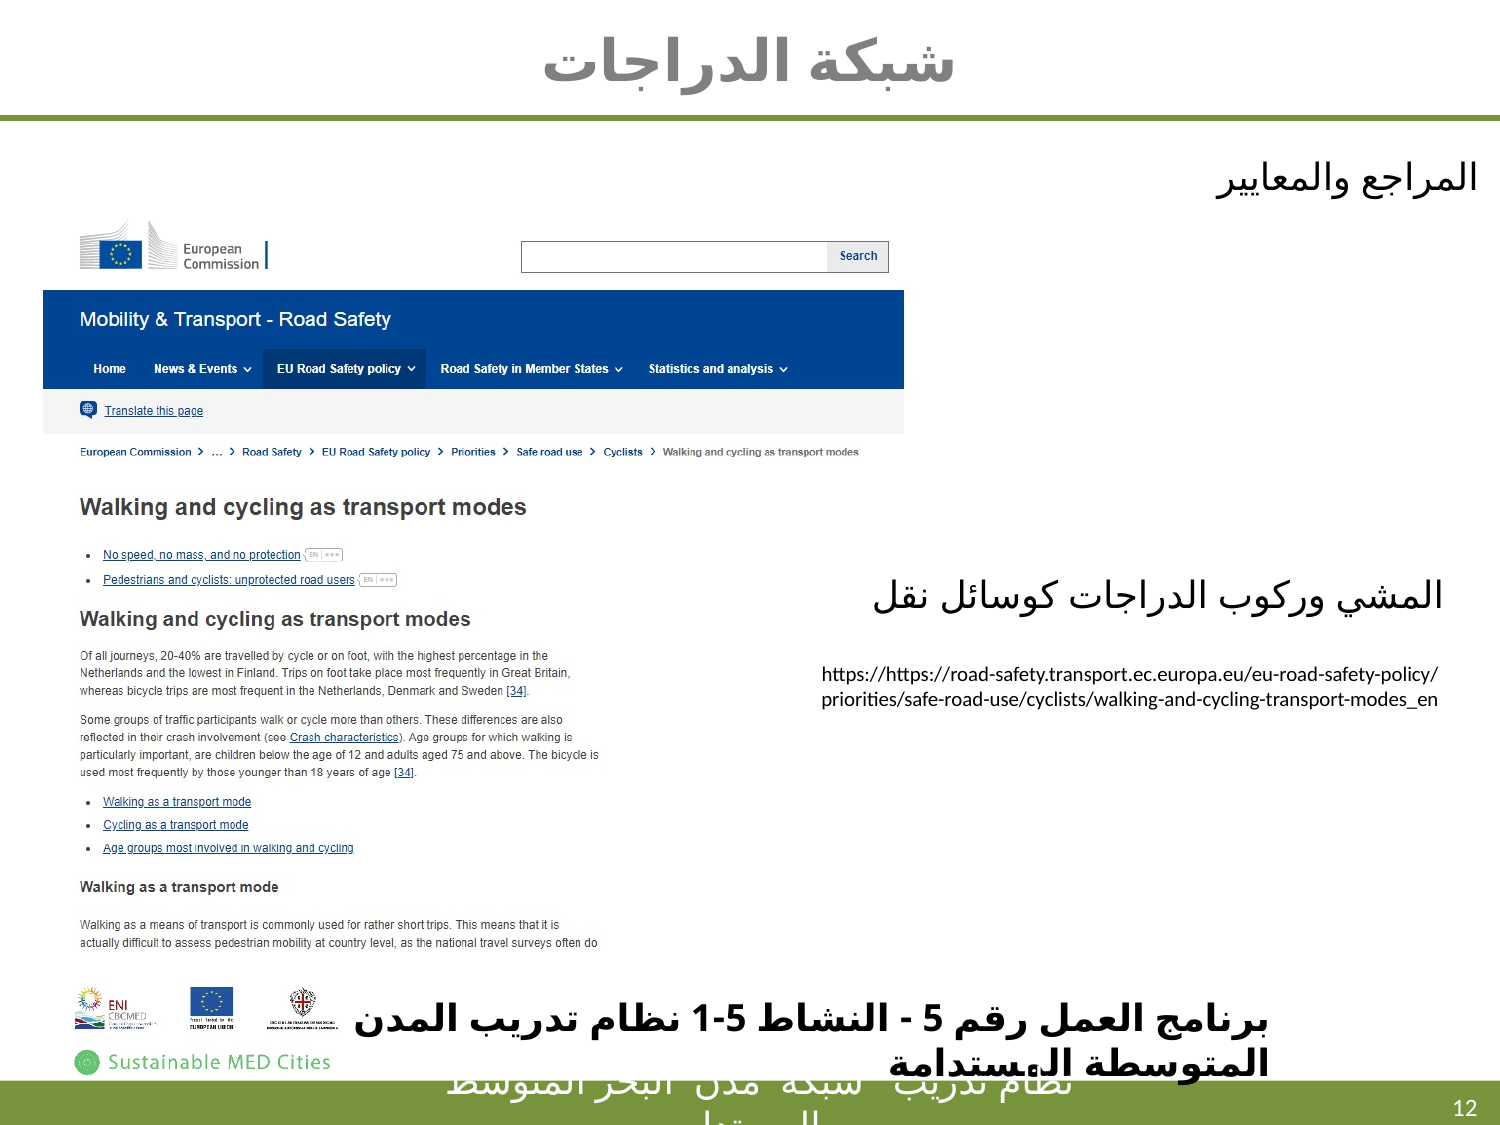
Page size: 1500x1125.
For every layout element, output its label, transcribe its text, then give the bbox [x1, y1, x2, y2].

text_box برنامج العمل رقم 5 - النشاط 5-1 نظام تدريب المدن المتوسطة المستدامة [261, 986, 1286, 1092]
picture [62, 978, 356, 1080]
slide_number 12 [1142, 1076, 1493, 1125]
text_box المشي وركوب الدراجات كوسائل نقل [925, 563, 1460, 624]
text_box نظام تدريب شبكة مدن البحر المتوسط المستدام [338, 1081, 1162, 1123]
text_box https://https://road-safety.transport.ec.europa.eu/eu-road-safety-policy/priorities/safe-road-use/cyclists/walking-and-cycling-transport-modes_en [925, 653, 1470, 719]
text_box المراجع والمعايير [1202, 145, 1495, 206]
picture [43, 207, 921, 952]
title شبكة الدراجات [0, 0, 1500, 117]
